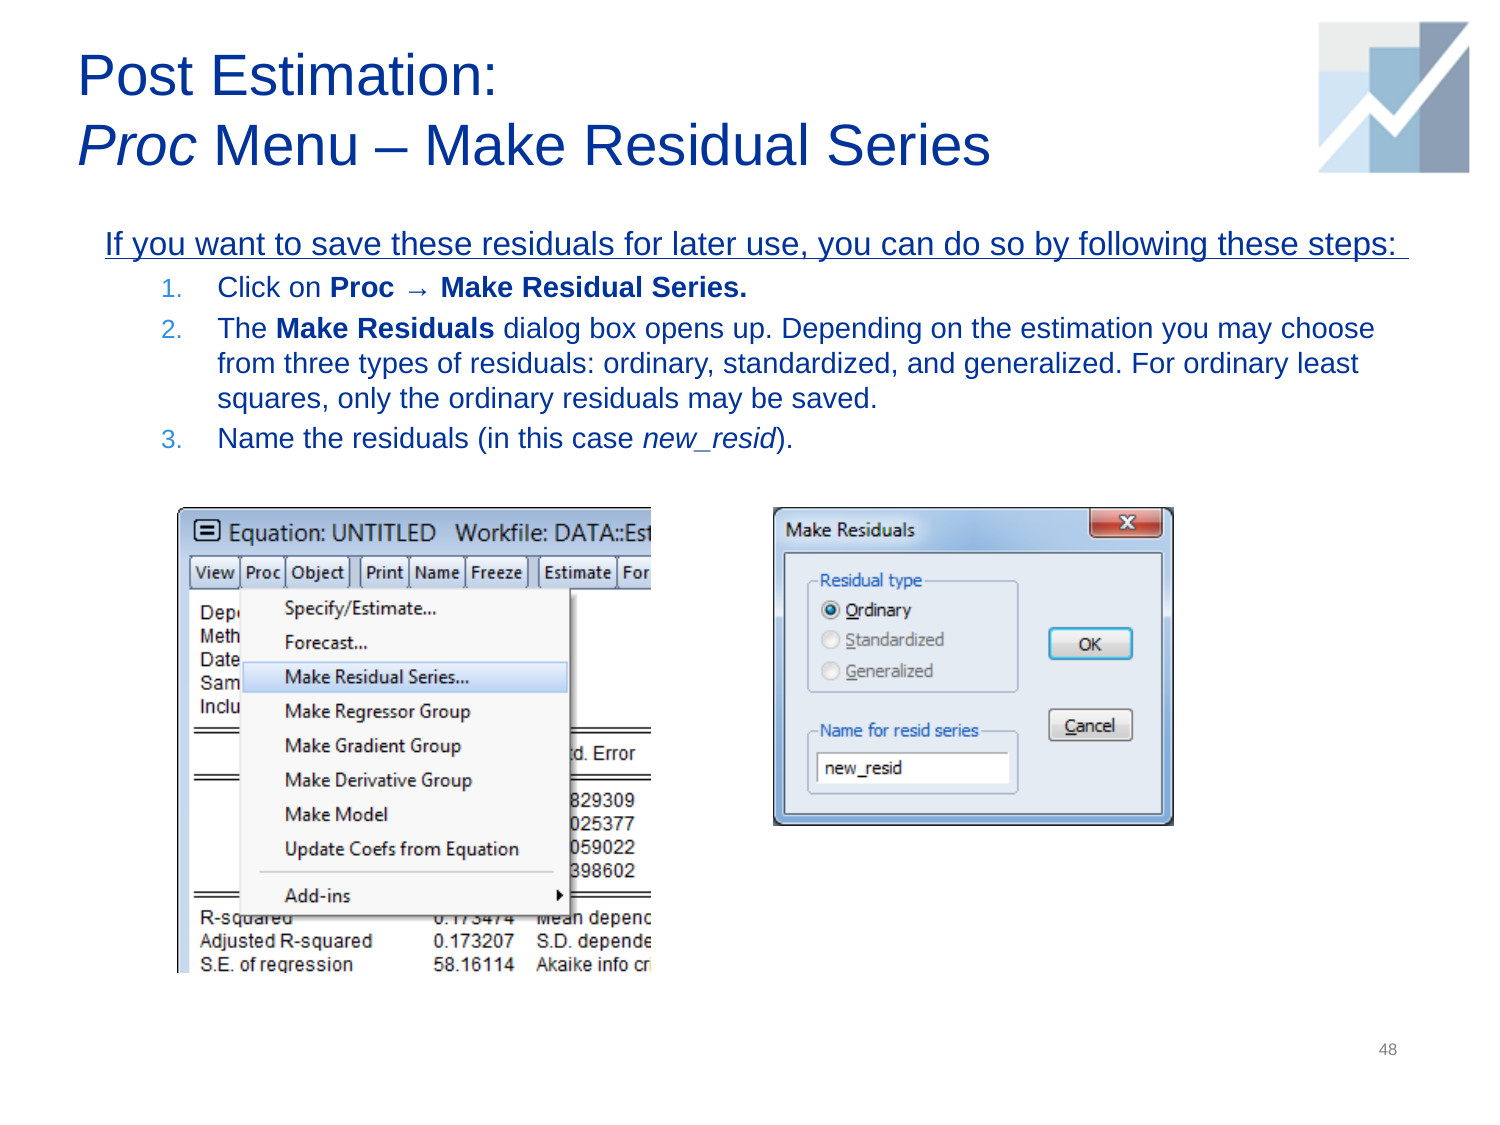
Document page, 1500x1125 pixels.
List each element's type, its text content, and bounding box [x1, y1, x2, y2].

slide_number 48 [1262, 1015, 1413, 1067]
text_box If you want to save these residuals for later use, you can do so by following these steps: Click on Proc → Make Residual Series. The Make Residuals dialog box opens up. Depending on the estimation you may choose from three types of residuals: ordinary, standardized, and generalized. For ordinary least squares, only the ordinary residuals may be saved. Name the residuals (in this case new_resid). [89, 215, 1435, 535]
text_box Post Estimation: Proc Menu – Make Residual Series [62, 0, 1297, 185]
picture [773, 506, 1174, 827]
picture [1300, 11, 1479, 181]
picture [176, 506, 651, 973]
